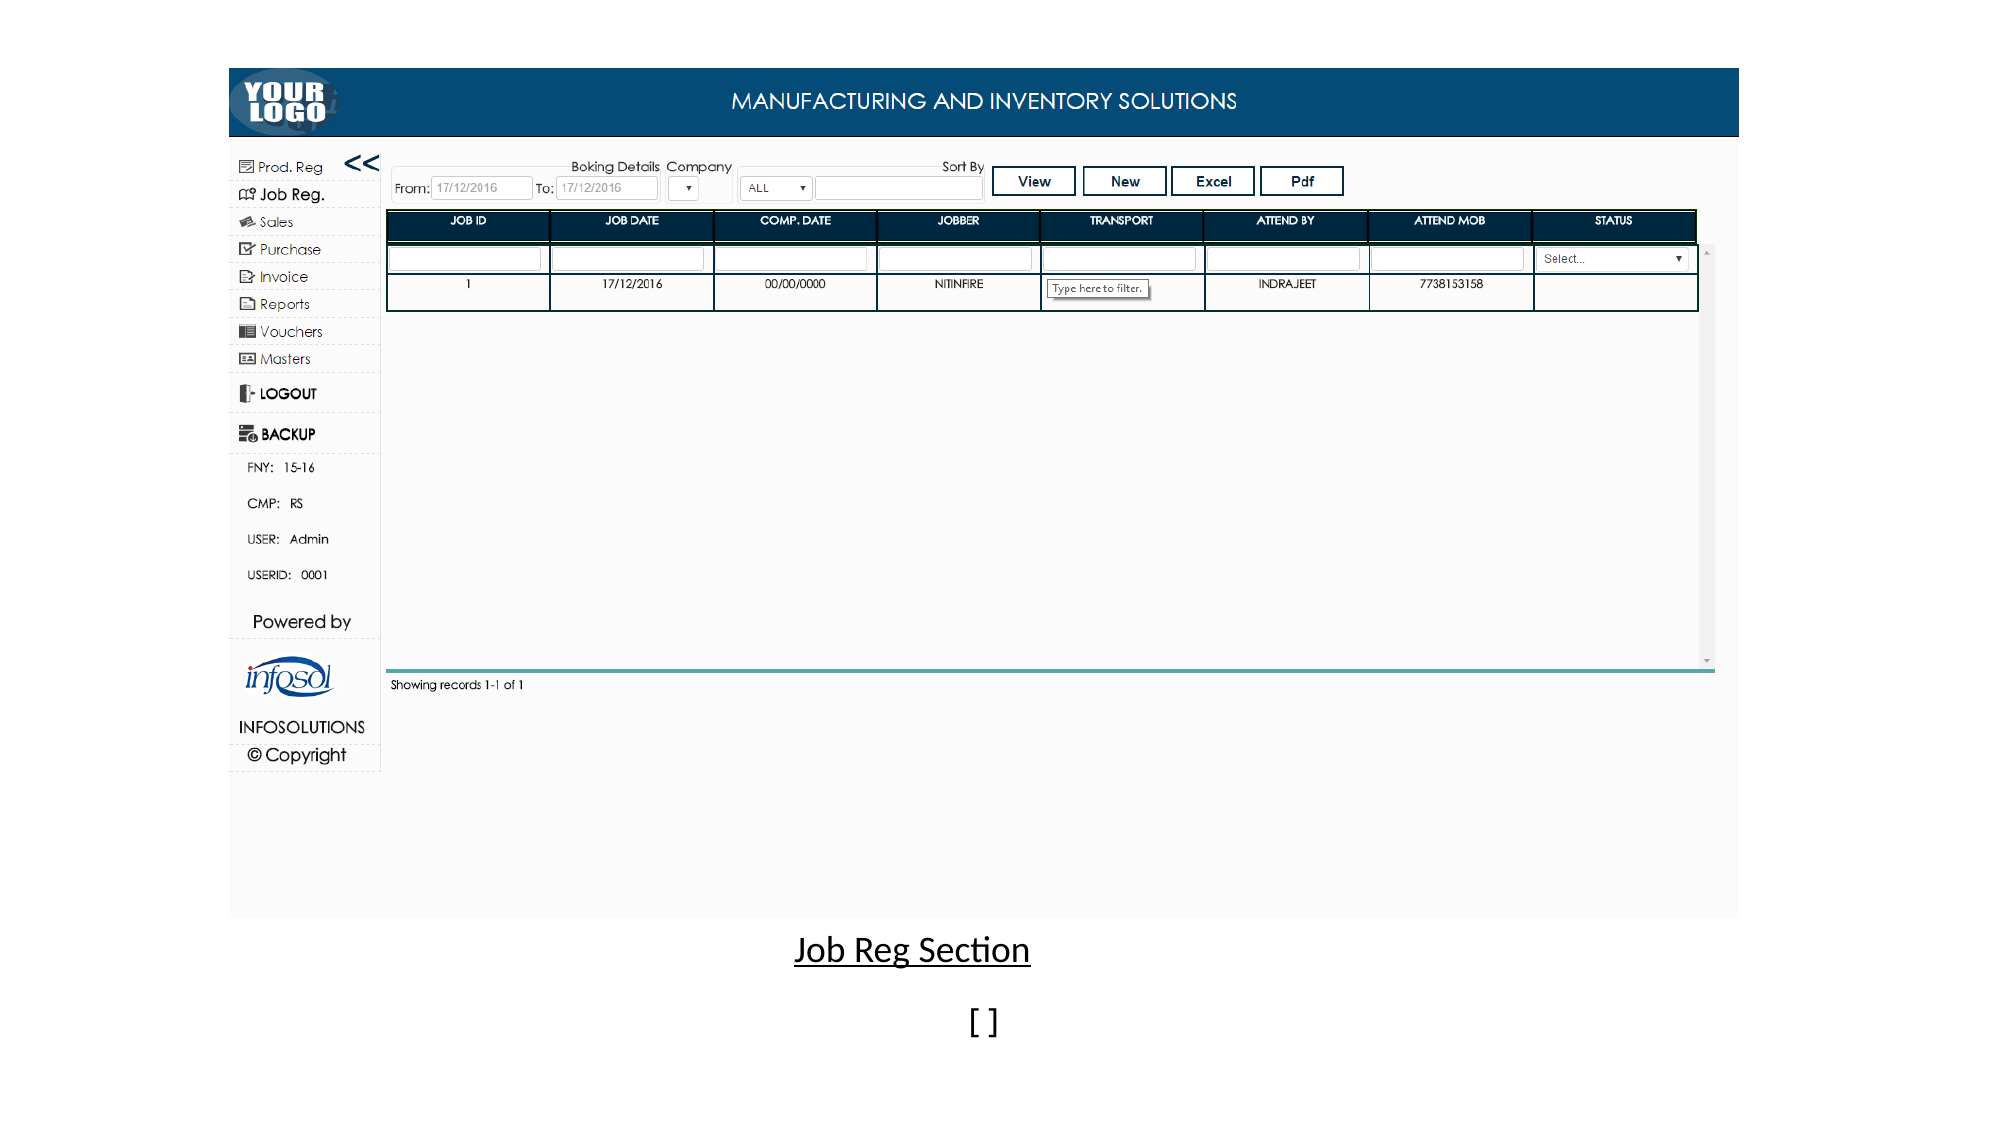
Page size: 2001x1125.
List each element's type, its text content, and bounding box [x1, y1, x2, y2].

text_box [ ] [346, 968, 1622, 1069]
picture [229, 68, 1739, 918]
text_box Job Reg Section [779, 918, 1047, 968]
